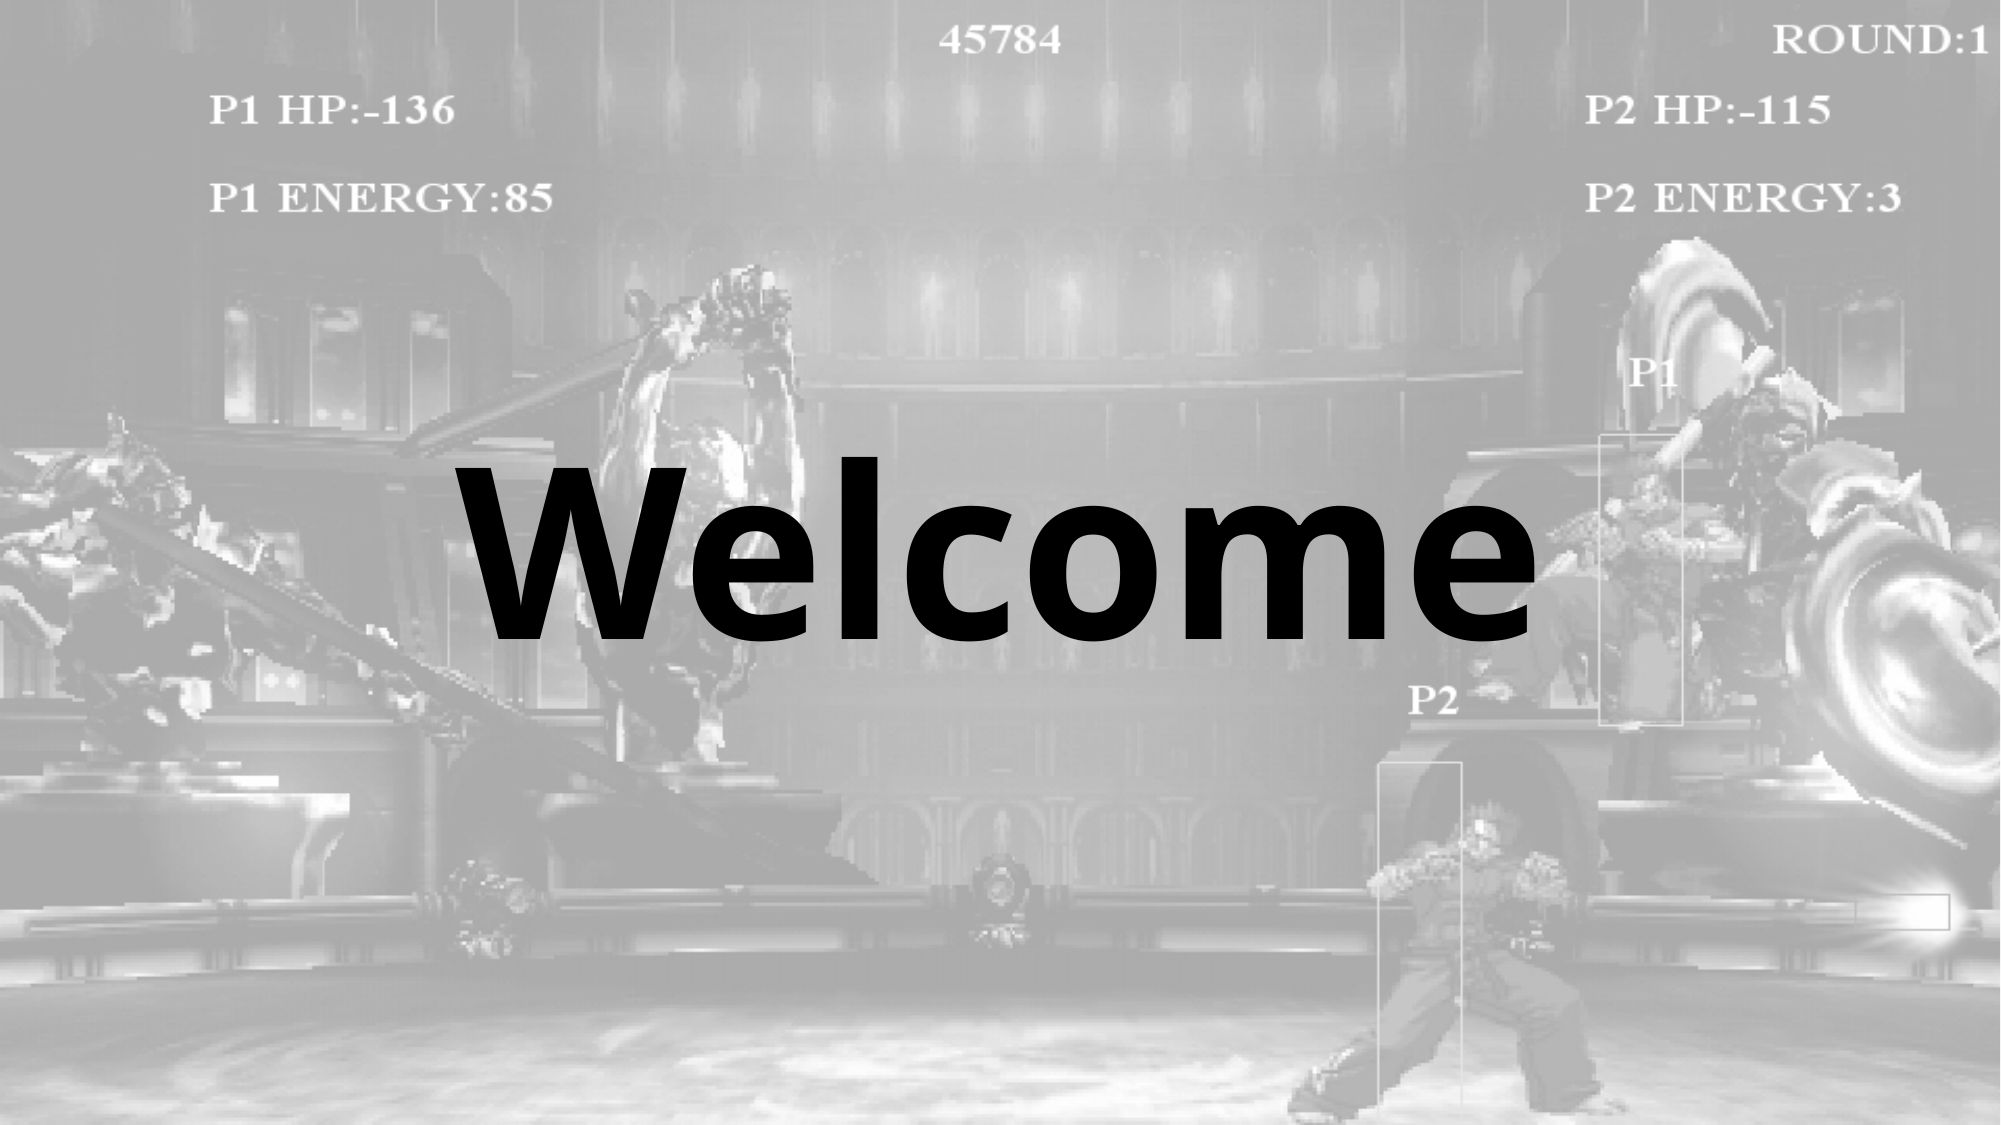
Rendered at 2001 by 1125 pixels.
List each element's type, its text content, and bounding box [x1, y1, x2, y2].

title Welcome [0, 0, 2000, 1125]
